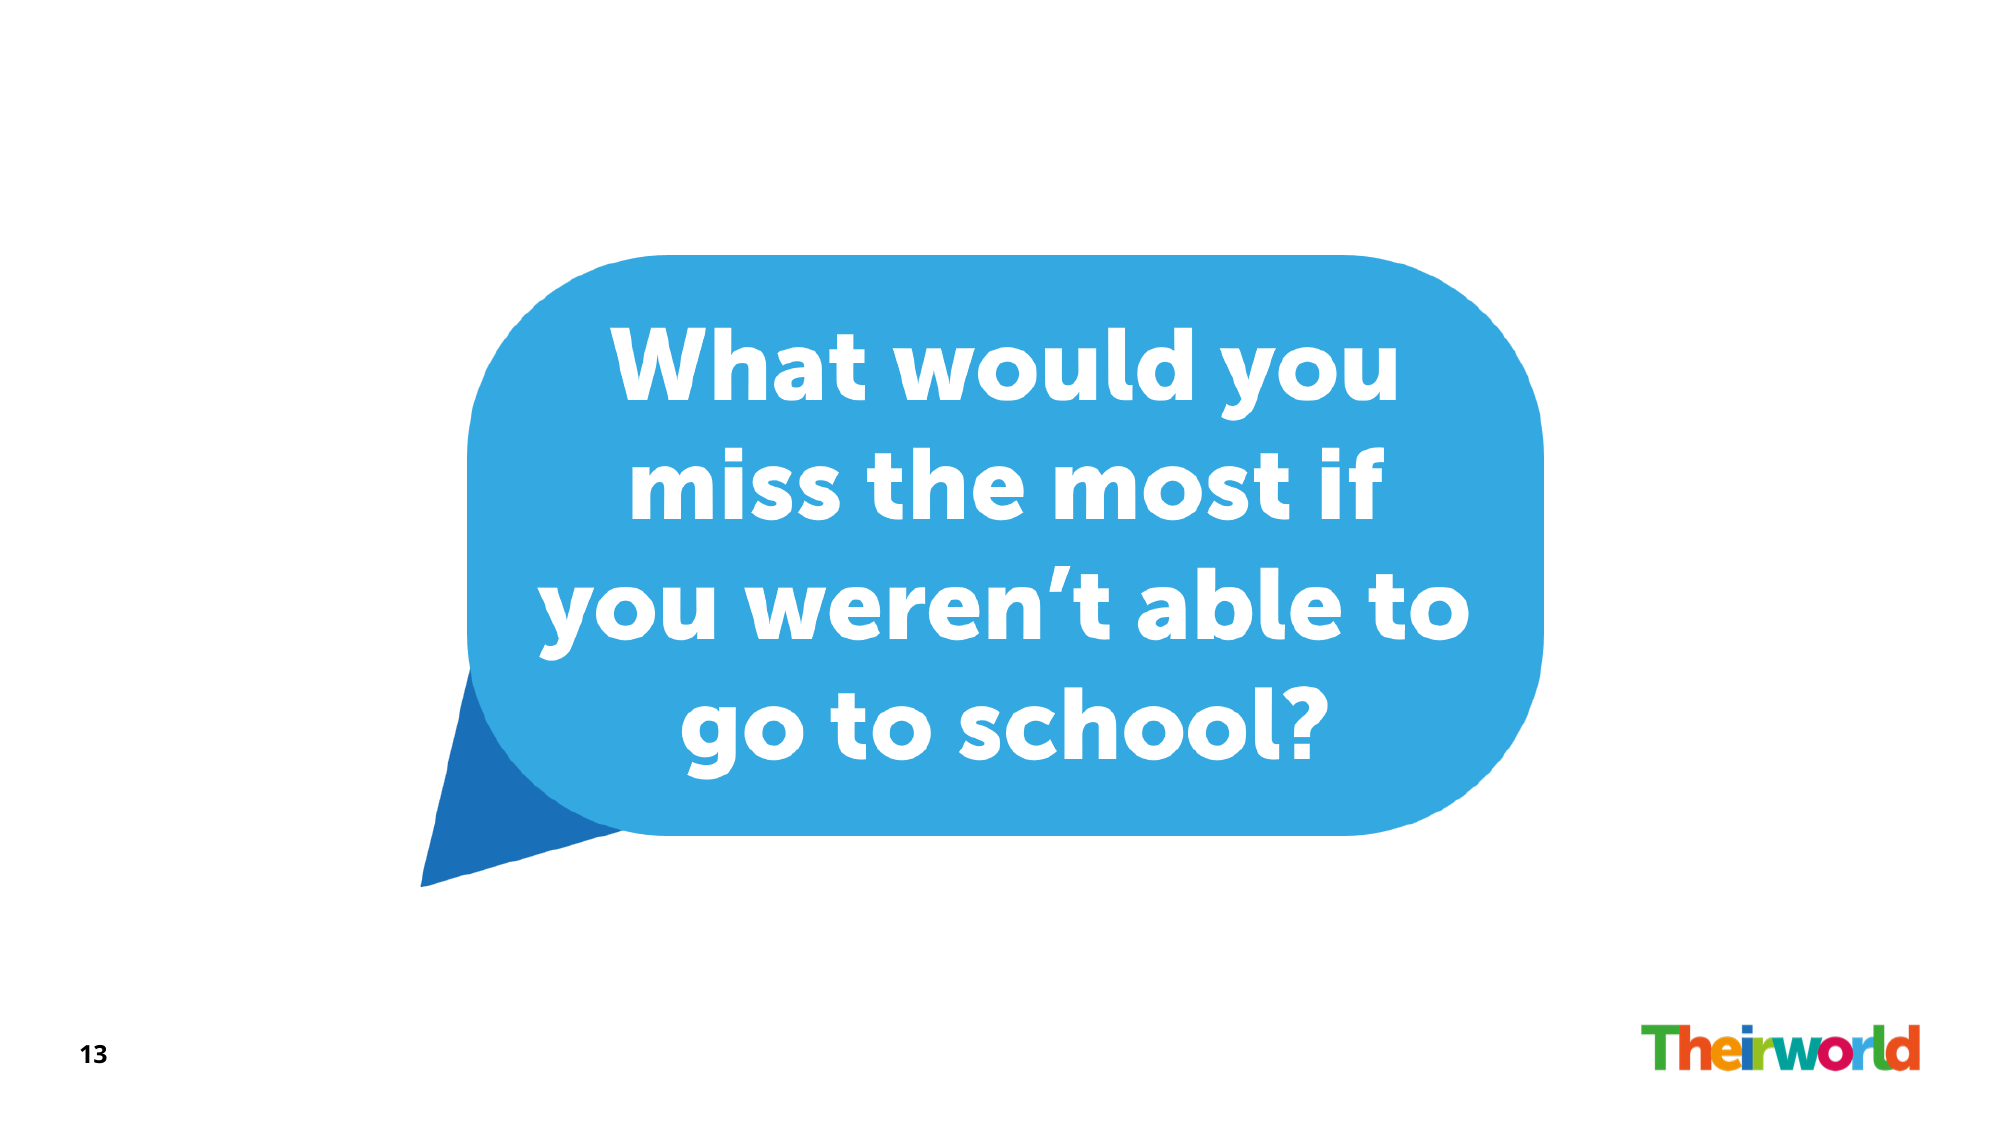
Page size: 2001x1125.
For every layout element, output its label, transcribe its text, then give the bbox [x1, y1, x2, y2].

slide_number 13 [79, 1023, 190, 1073]
picture [386, 201, 1614, 924]
picture [1633, 1014, 1928, 1082]
